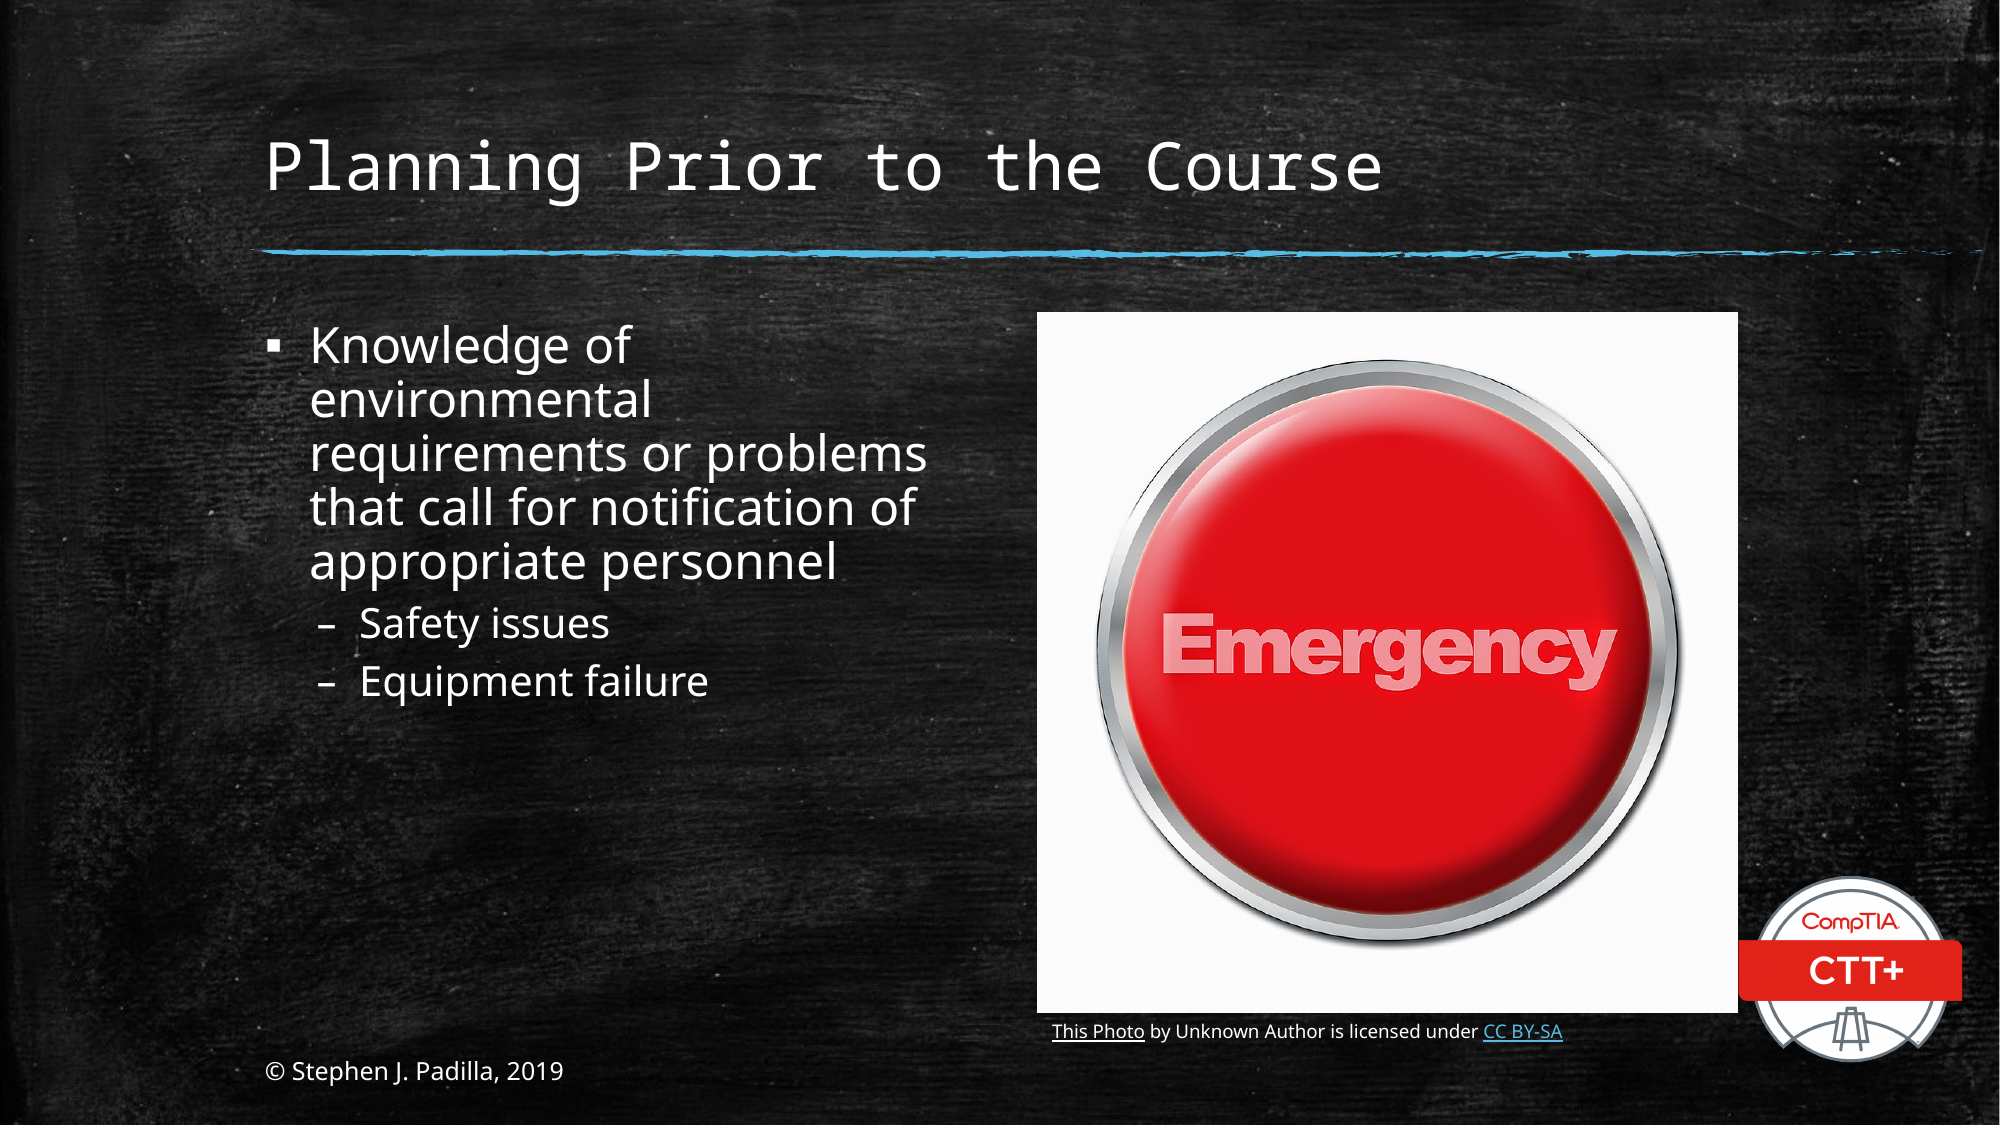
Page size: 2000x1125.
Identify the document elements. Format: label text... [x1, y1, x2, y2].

picture [1699, 824, 2000, 1125]
footer © Stephen J. Padilla, 2019 [249, 1050, 1288, 1096]
text_box This Photo by Unknown Author is licensed under CC BY-SA [1037, 1013, 1699, 1053]
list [1037, 312, 1738, 1013]
title Planning Prior to the Course [249, 45, 1750, 213]
list Knowledge of environmental requirements or problems that call for notification of appropriate personnel Safety issues Equipment failure [249, 312, 975, 1013]
